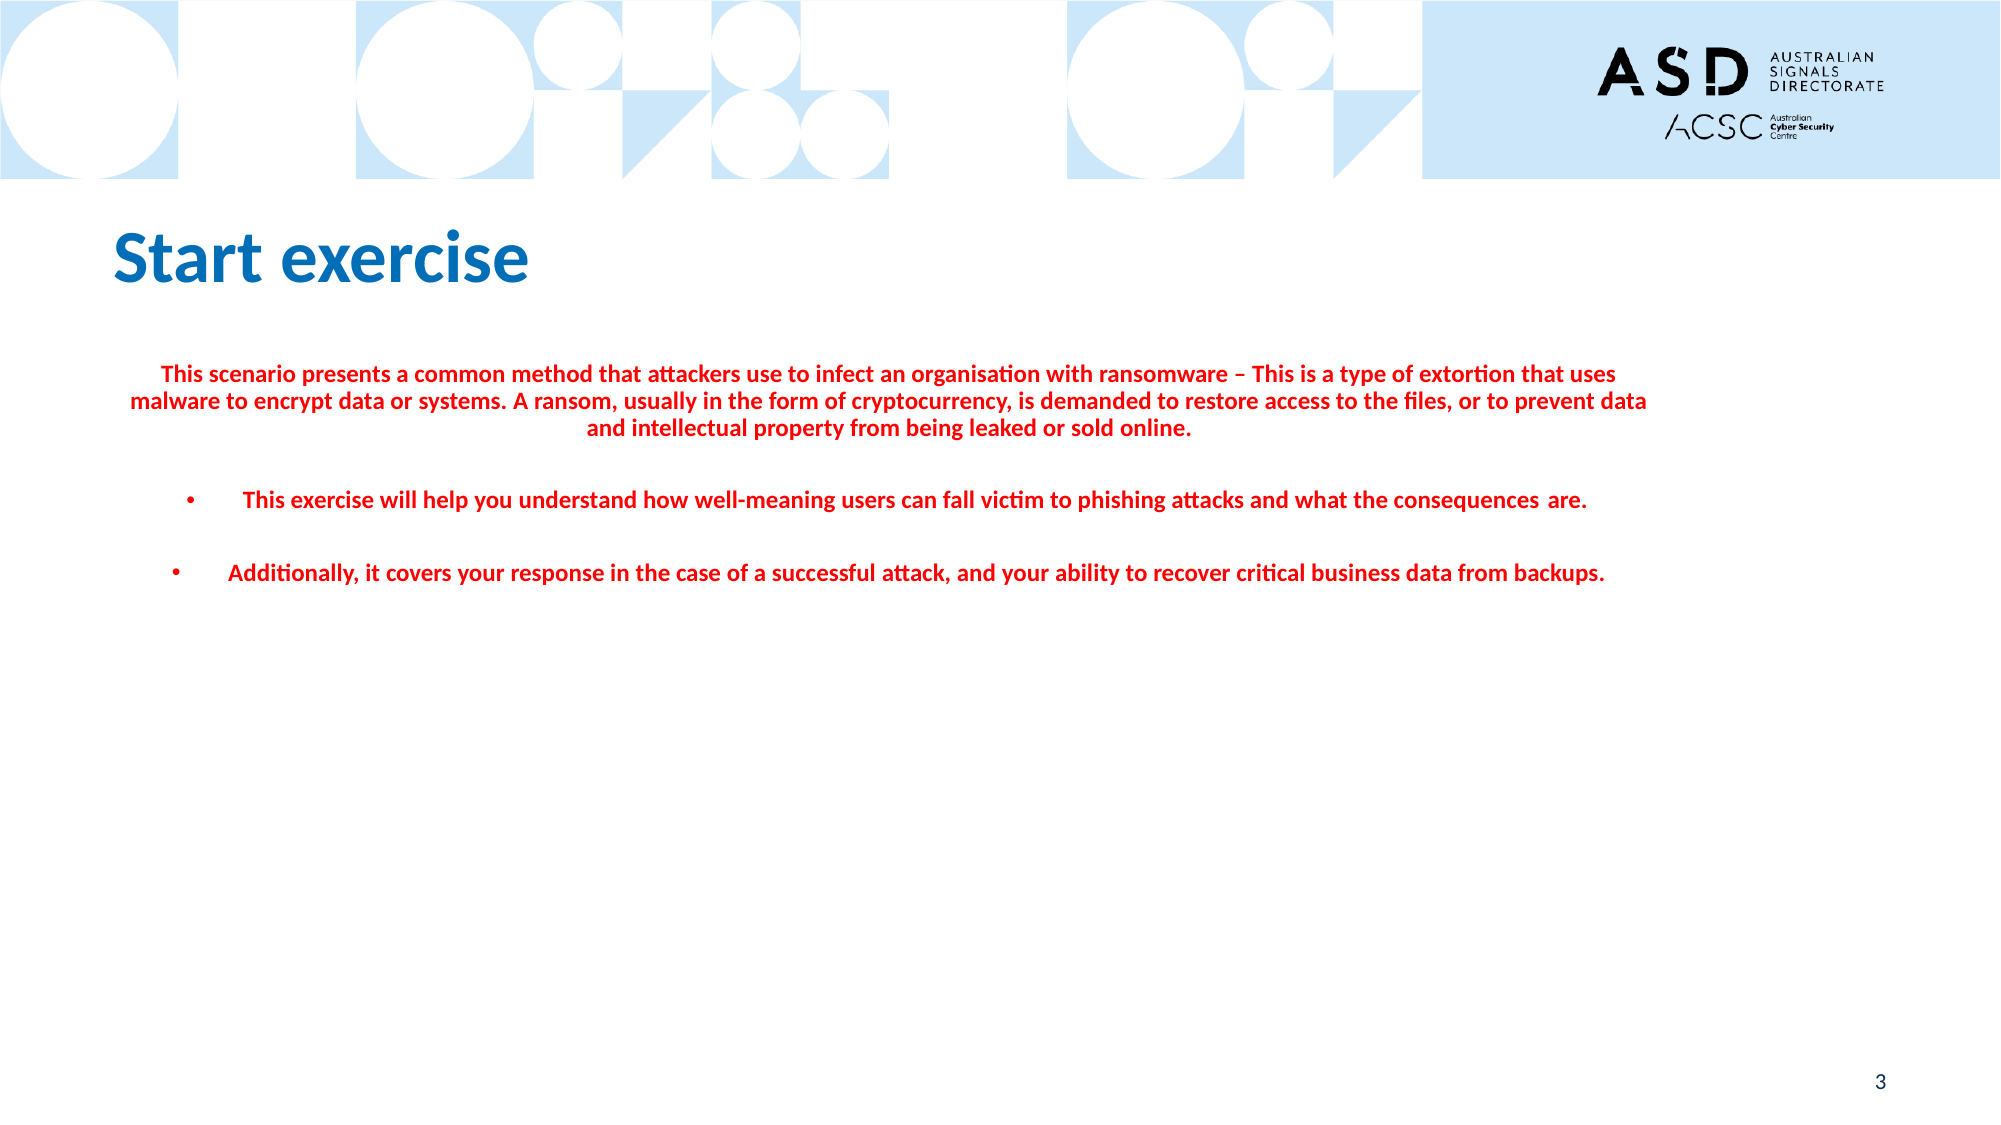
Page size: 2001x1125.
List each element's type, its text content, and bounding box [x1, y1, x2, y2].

slide_number 3 [1799, 1050, 1902, 1111]
picture [0, 0, 2001, 179]
title Start exercise [98, 179, 1373, 338]
list This scenario presents a common method that attackers use to infect an organisation with ransomware – This is a type of extortion that uses malware to encrypt data or systems. A ransom, usually in the form of cryptocurrency, is demanded to restore access to the files, or to prevent data and intellectual property from being leaked or sold online. This exercise will help you understand how well-meaning users can fall victim to phishing attacks and what the consequences are. Additionally, it covers your response in the case of a successful attack, and your ability to recover critical business data from backups. [112, 353, 1668, 955]
